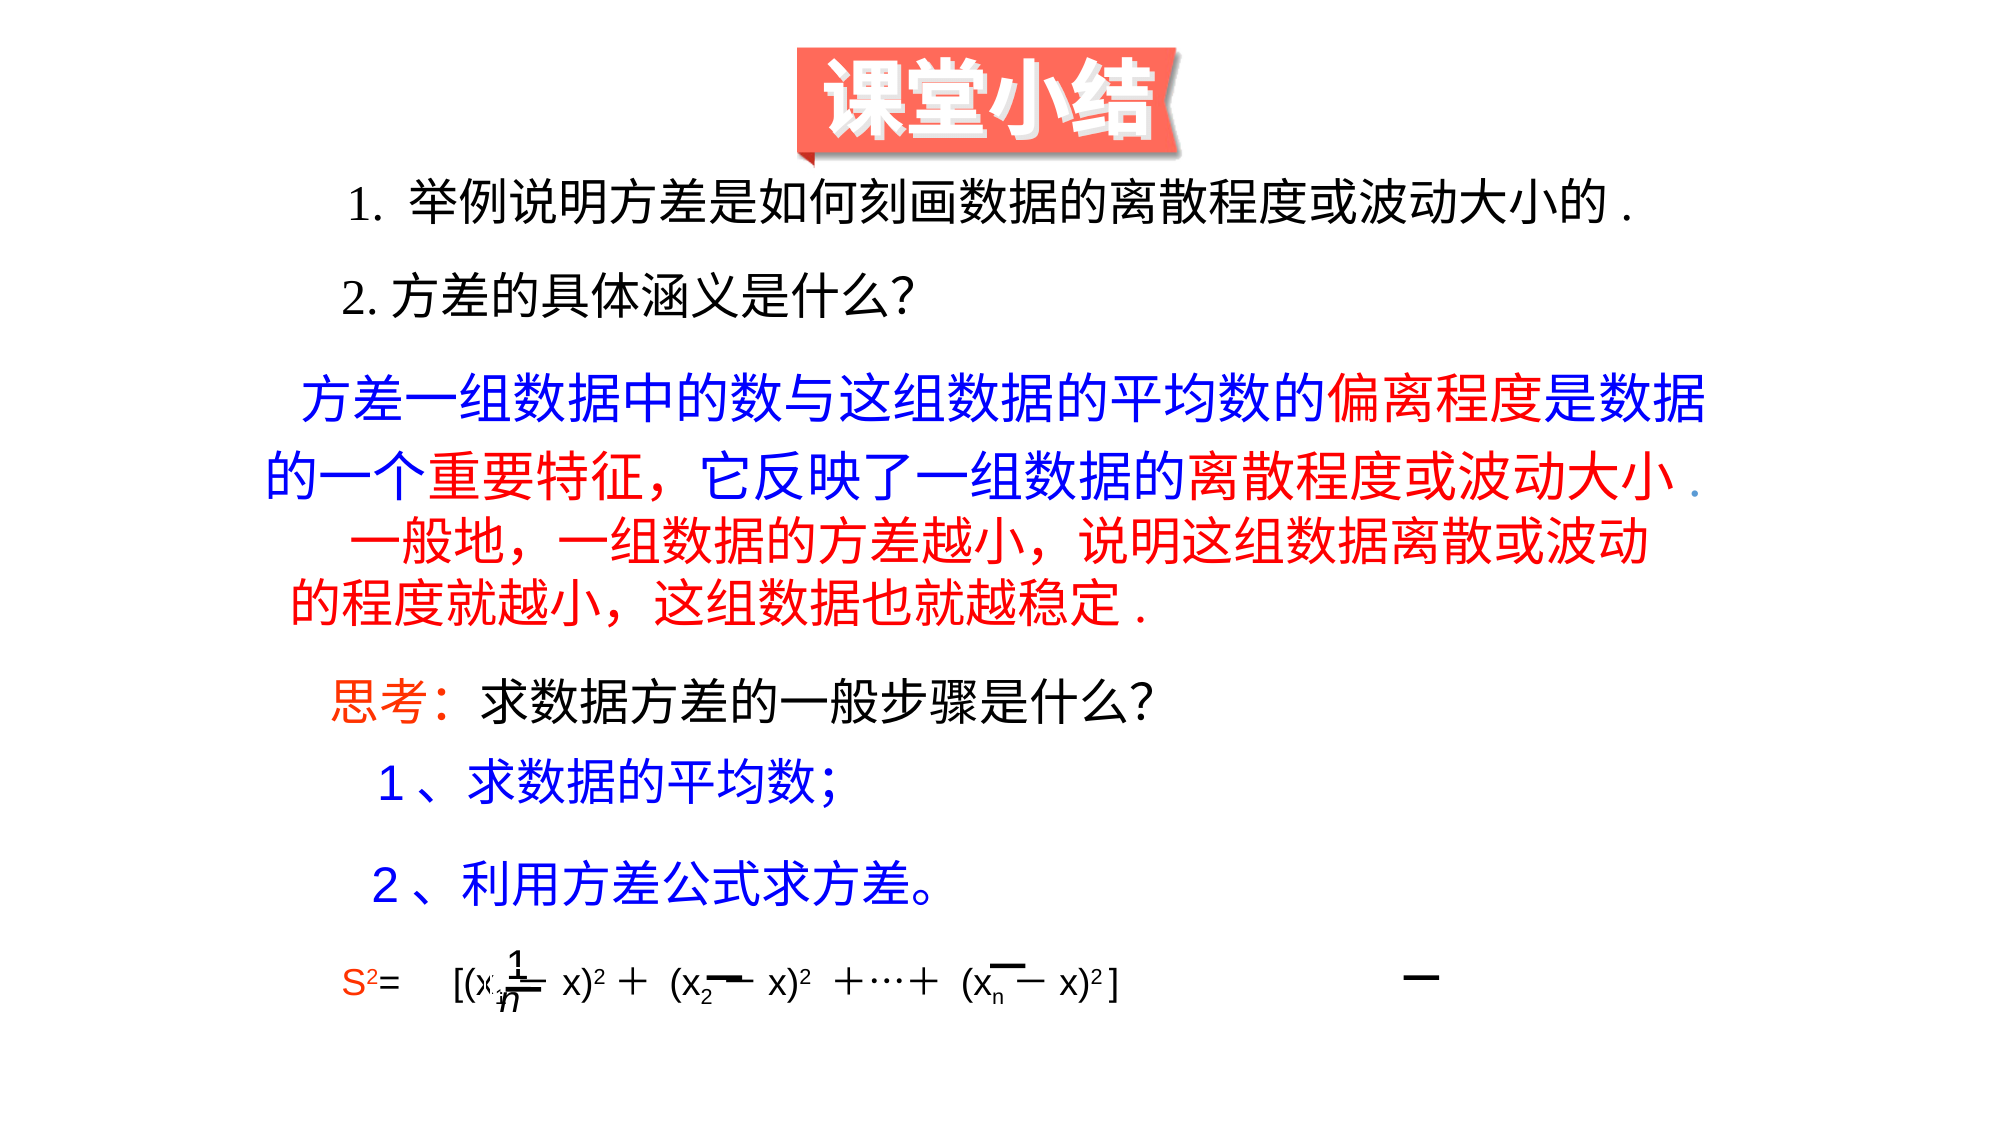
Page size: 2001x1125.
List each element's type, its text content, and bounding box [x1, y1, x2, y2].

text_box 2、利用方差公式求方差。 [356, 845, 976, 920]
text_box 一般地，一组数据的方差越小，说明这组数据离散或波动的程度就越小，这组数据也就越稳定. [274, 500, 1688, 641]
text_box 1. 举例说明方差是如何刻画数据的离散程度或波动大小的. [331, 163, 787, 238]
text_box 方差一组数据中的数与这组数据的平均数的偏离程度是数据的一个重要特征，它反映了一组数据的离散程度或波动大小. [249, 344, 1738, 516]
text_box 1. 举例说明方差是如何刻画数据的离散程度或波动大小的. [1236, 163, 1727, 238]
text_box 1、求数据的平均数； [362, 742, 1662, 818]
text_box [787, 23, 1236, 249]
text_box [1304, 491, 1455, 525]
text_box 2.方差的具体涵义是什么？ [326, 256, 956, 332]
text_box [364, 930, 1440, 1028]
text_box 思考：求数据方差的一般步骤是什么？ [314, 663, 1626, 738]
